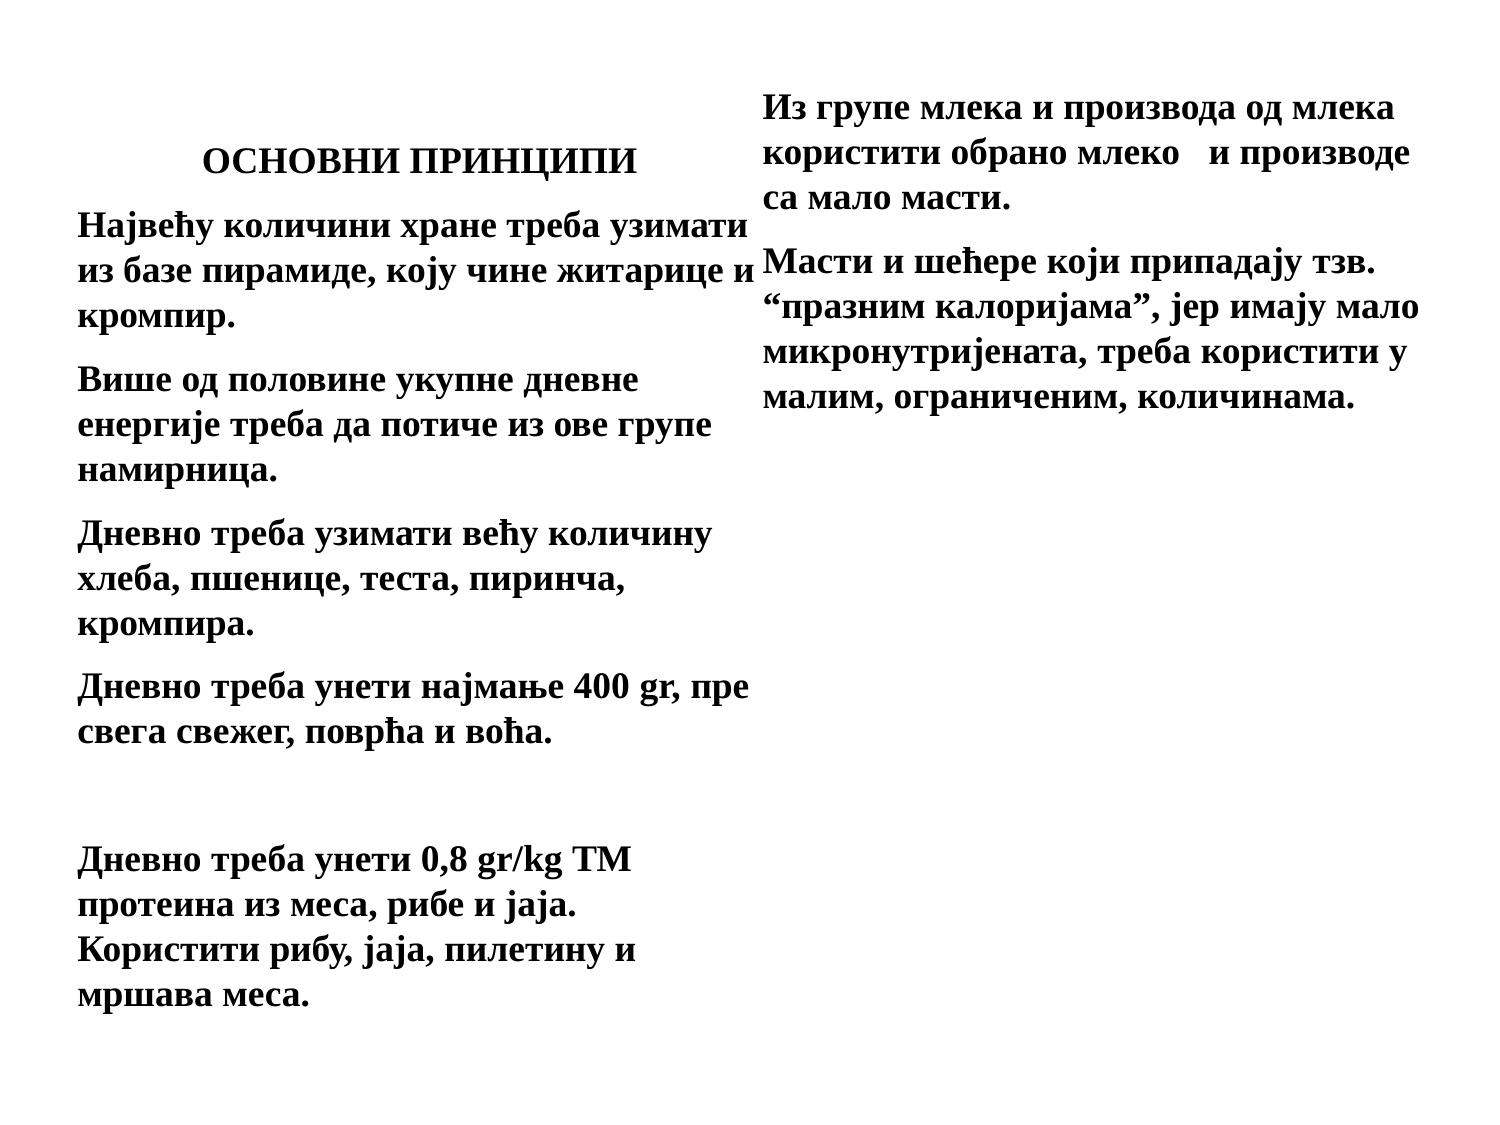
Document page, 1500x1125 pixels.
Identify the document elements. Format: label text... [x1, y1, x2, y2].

text_box ОСНОВНИ ПРИНЦИПИ Највећу количини хране треба узимати из базе пирамиде, коју чине житарице и кромпир. Више од половине укупне дневне енергије треба да потиче из ове групе намирница. Дневно треба узимати већу количину хлеба, пшенице, теста, пиринча, кромпира. Дневно треба унети најмање 400 gr, пре свега свежег, поврћа и воћа. Дневно треба унети 0,8 gr/kg ТМ протеина из меса, рибе и јаја. Користити рибу, јаја, пилетину и мршава меса. Из групе млека и производа од млека користити обрано млеко и производе са малo масти. Mасти и шећерe који припадају тзв. “празним калоријама”, јер имају мало микронутријената, треба користити у малим, ограниченим, количинама. [62, 75, 1463, 1124]
